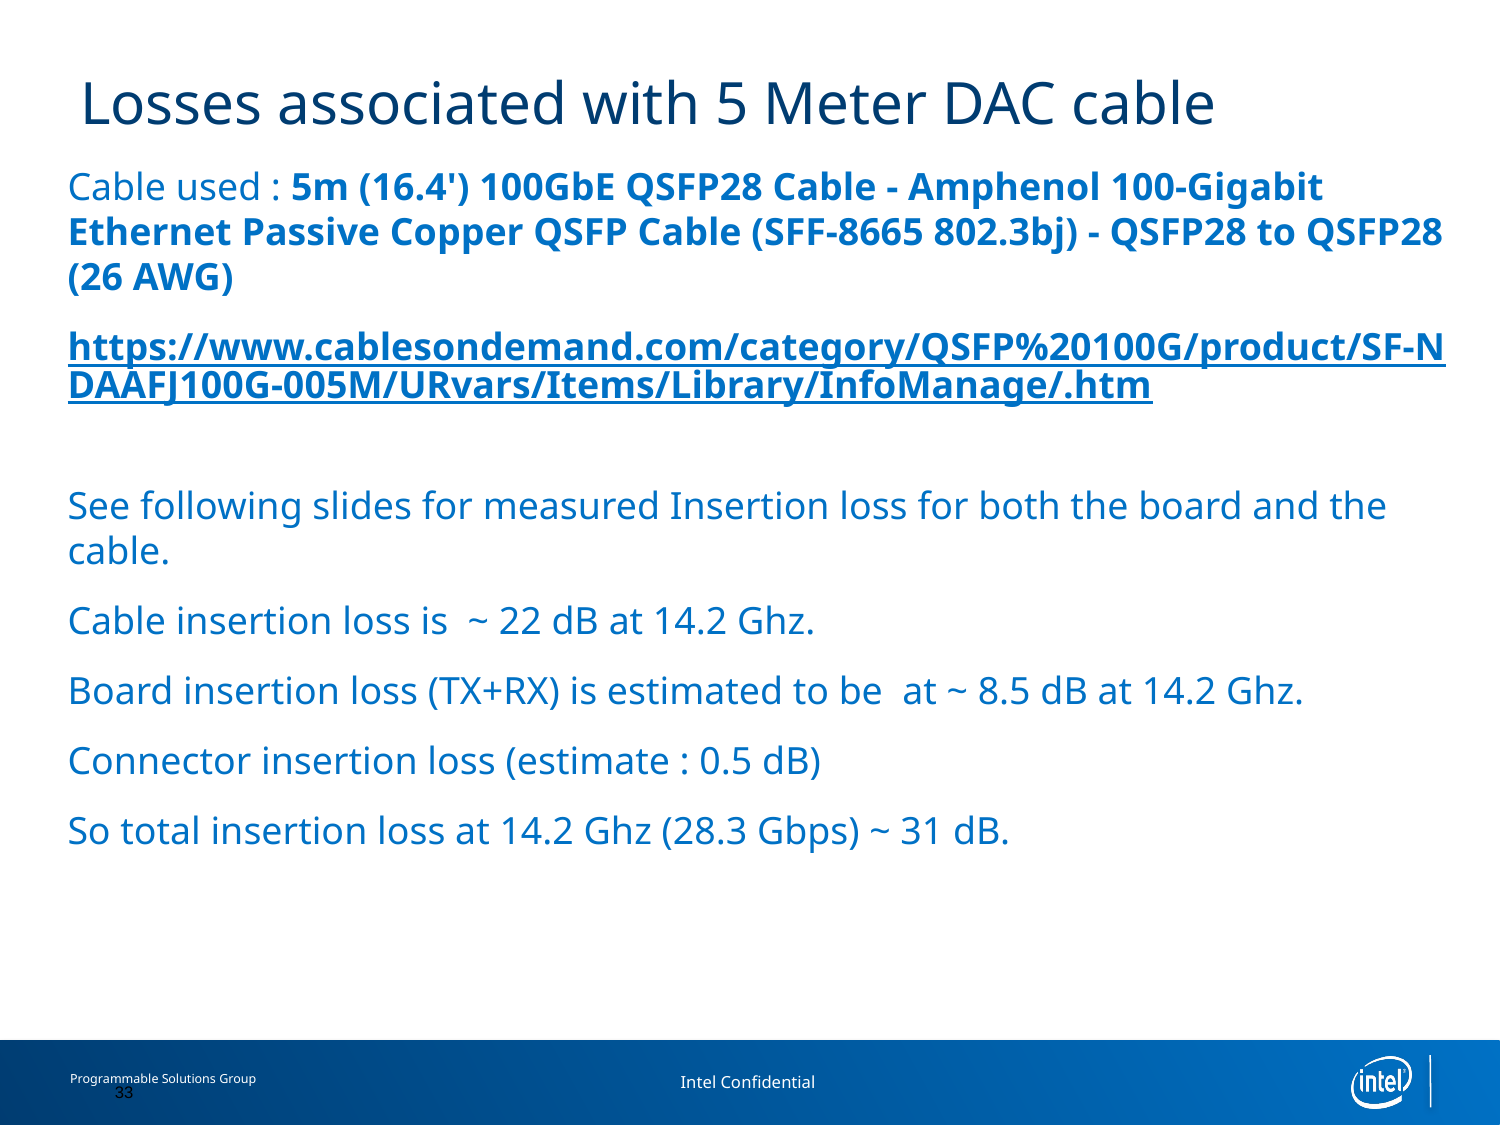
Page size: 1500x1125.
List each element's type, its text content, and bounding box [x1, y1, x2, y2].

picture [1351, 1056, 1412, 1109]
slide_number 33 [19, 1069, 134, 1116]
title Losses associated with 5 Meter DAC cable [80, 65, 1444, 163]
list Cable used : 5m (16.4') 100GbE QSFP28 Cable - Amphenol 100-Gigabit Ethernet Passive Copper QSFP Cable (SFF-8665 802.3bj) - QSFP28 to QSFP28 (26 AWG) https://www.cablesondemand.com/category/QSFP%20100G/product/SF-NDAAFJ100G-005M/URvars/Items/Library/InfoManage/.htm See following slides for measured Insertion loss for both the board and the cable. Cable insertion loss is ~ 22 dB at 14.2 Ghz. Board insertion loss (TX+RX) is estimated to be at ~ 8.5 dB at 14.2 Ghz. Connector insertion loss (estimate : 0.5 dB) So total insertion loss at 14.2 Ghz (28.3 Gbps) ~ 31 dB. [67, 163, 1463, 991]
